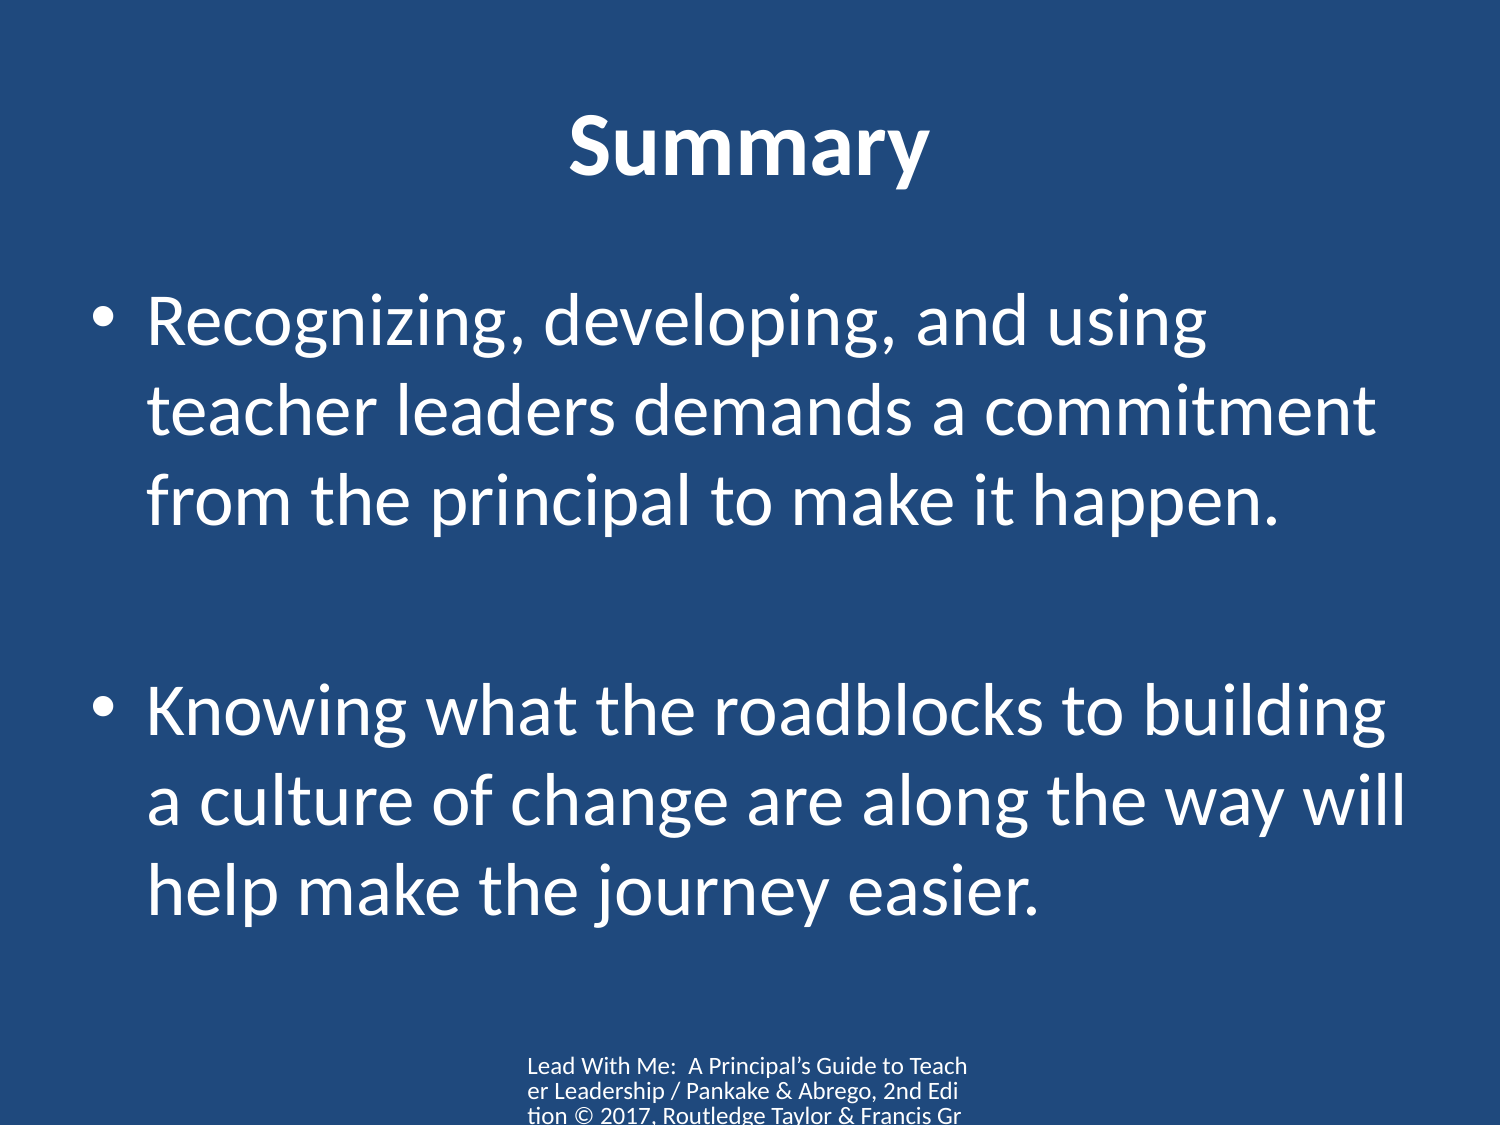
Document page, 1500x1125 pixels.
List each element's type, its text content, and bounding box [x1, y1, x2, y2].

footer Lead With Me: A Principal’s Guide to Teacher Leadership / Pankake & Abrego, 2nd Edition © 2017, Routledge Taylor & Francis Group [512, 1034, 988, 1095]
title Summary [75, 45, 1425, 233]
list Recognizing, developing, and using teacher leaders demands a commitment from the principal to make it happen. Knowing what the roadblocks to building a culture of change are along the way will help make the journey easier. [75, 262, 1425, 1005]
